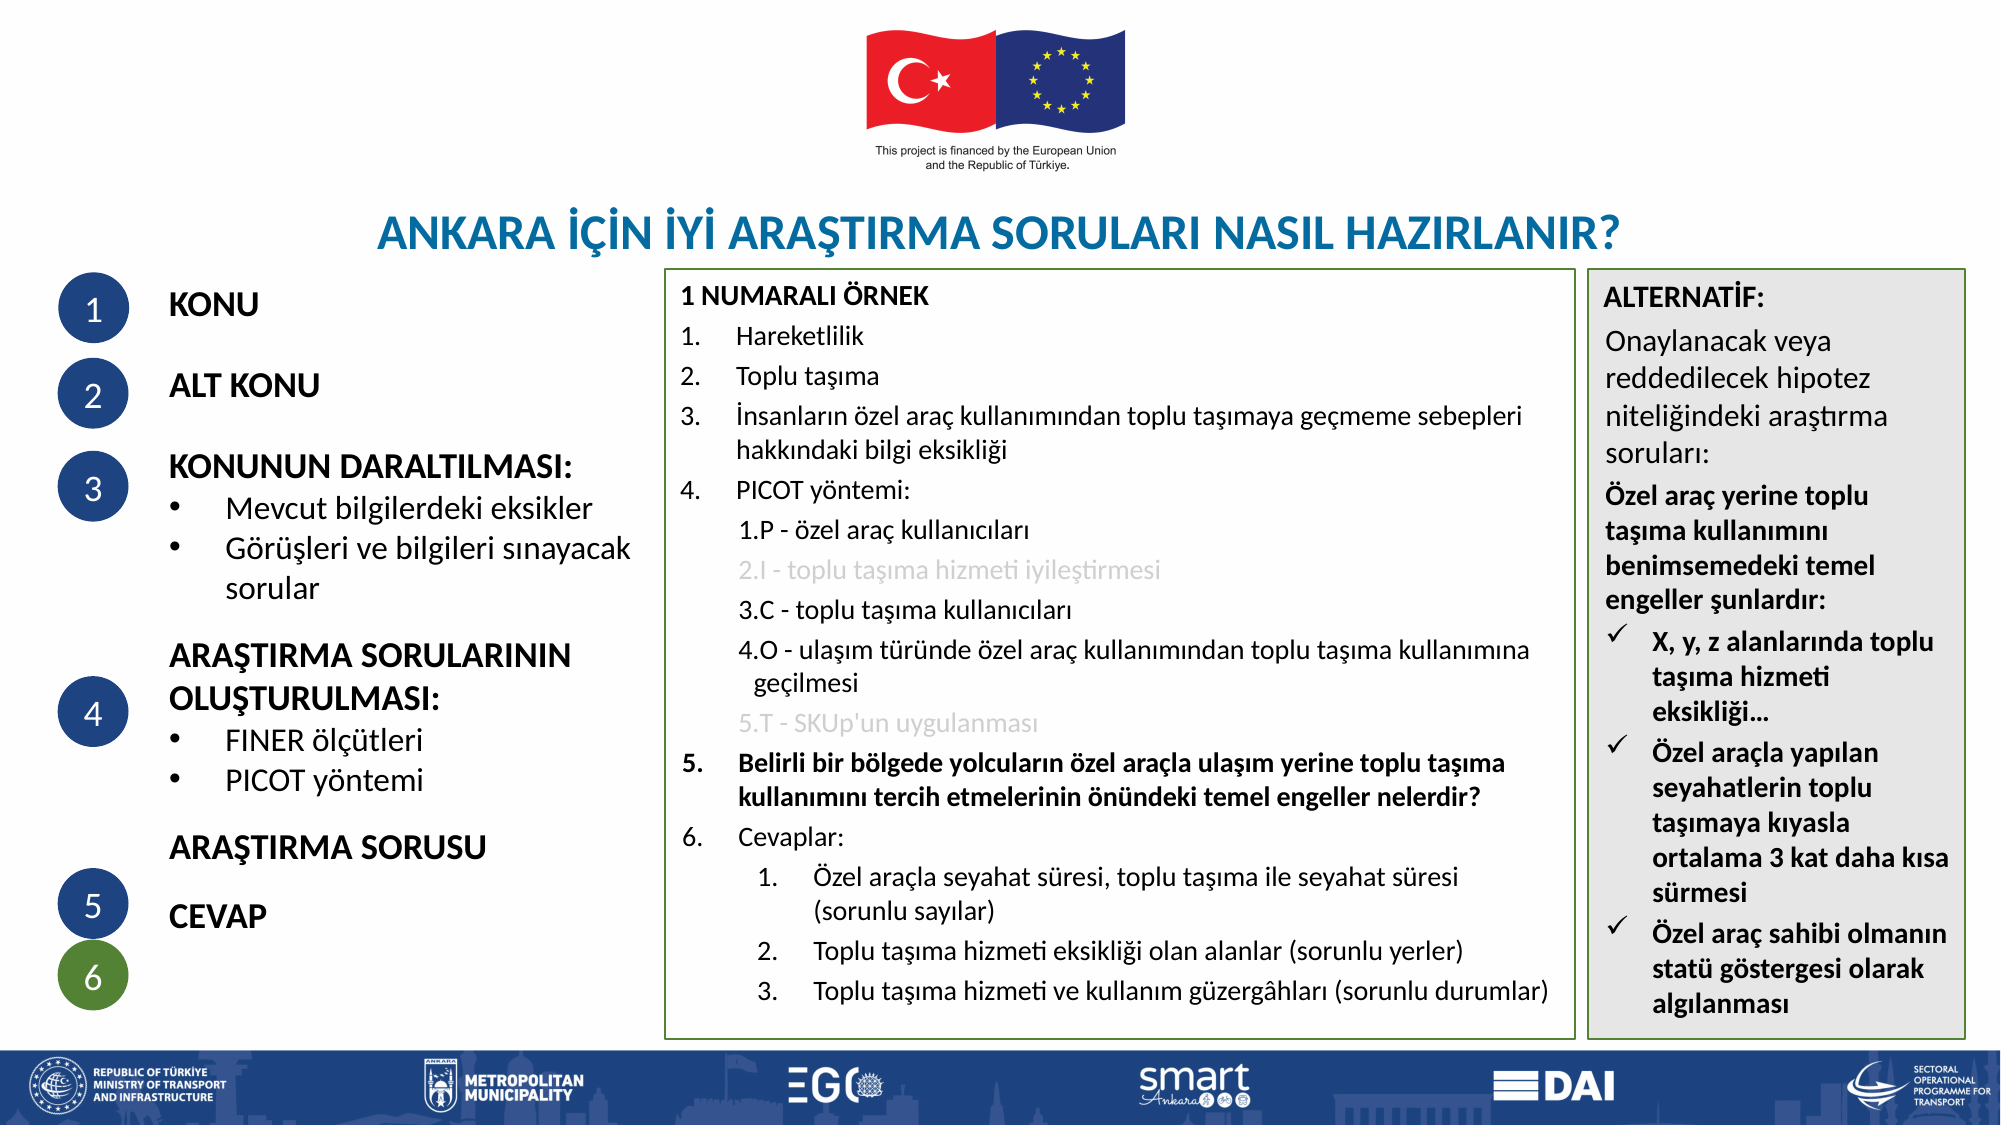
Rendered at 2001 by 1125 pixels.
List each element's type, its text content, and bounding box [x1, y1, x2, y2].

text_box 1 NUMARALI ÖRNEK Hareketlilik Toplu taşıma İnsanların özel araç kullanımından toplu taşımaya geçmeme sebepleri hakkındaki bilgi eksikliği PICOT yöntemi: P - özel araç kullanıcıları I - toplu taşıma hizmeti iyileştirmesi C - toplu taşıma kullanıcıları O - ulaşım türünde özel araç kullanımından toplu taşıma kullanımına geçilmesi T - SKUp'un uygulanması Belirli bir bölgede yolcuların özel araçla ulaşım yerine toplu taşıma kullanımını tercih etmelerinin önündeki temel engeller nelerdir? Cevaplar: Özel araçla seyahat süresi, toplu taşıma ile seyahat süresi (sorunlu sayılar) Toplu taşıma hizmeti eksikliği olan alanlar (sorunlu yerler) Toplu taşıma hizmeti ve kullanım güzergâhları (sorunlu durumlar) [665, 268, 1575, 1039]
picture [0, 0, 2001, 1125]
text_box 1 [57, 271, 131, 345]
text_box ALTERNATİF: Onaylanacak veya reddedilecek hipotez niteliğindeki araştırma soruları: Özel araç yerine toplu taşıma kullanımını benimsemedeki temel engeller şunlardır: X, y, z alanlarında toplu taşıma hizmeti eksikliği… Özel araçla yapılan seyahatlerin toplu taşımaya kıyasla ortalama 3 kat daha kısa sürmesi Özel araç sahibi olmanın statü göstergesi olarak algılanması [1588, 268, 1965, 1039]
text_box 4 [56, 675, 130, 749]
text_box 5 [56, 867, 130, 939]
text_box 2 [56, 356, 130, 430]
text_box ANKARA İÇİN İYİ ARAŞTIRMA SORULARI NASIL HAZIRLANIR? [0, 192, 2000, 269]
text_box 3 [56, 449, 130, 523]
text_box KONU ALT KONU KONUNUN DARALTILMASI: Mevcut bilgilerdeki eksikler Görüşleri ve bilgileri sınayacak sorular ARAŞTIRMA SORULARININ OLUŞTURULMASI: FINER ölçütleri PICOT yöntemi ARAŞTIRMA SORUSU CEVAP [154, 272, 665, 1055]
text_box 6 [56, 938, 130, 1012]
